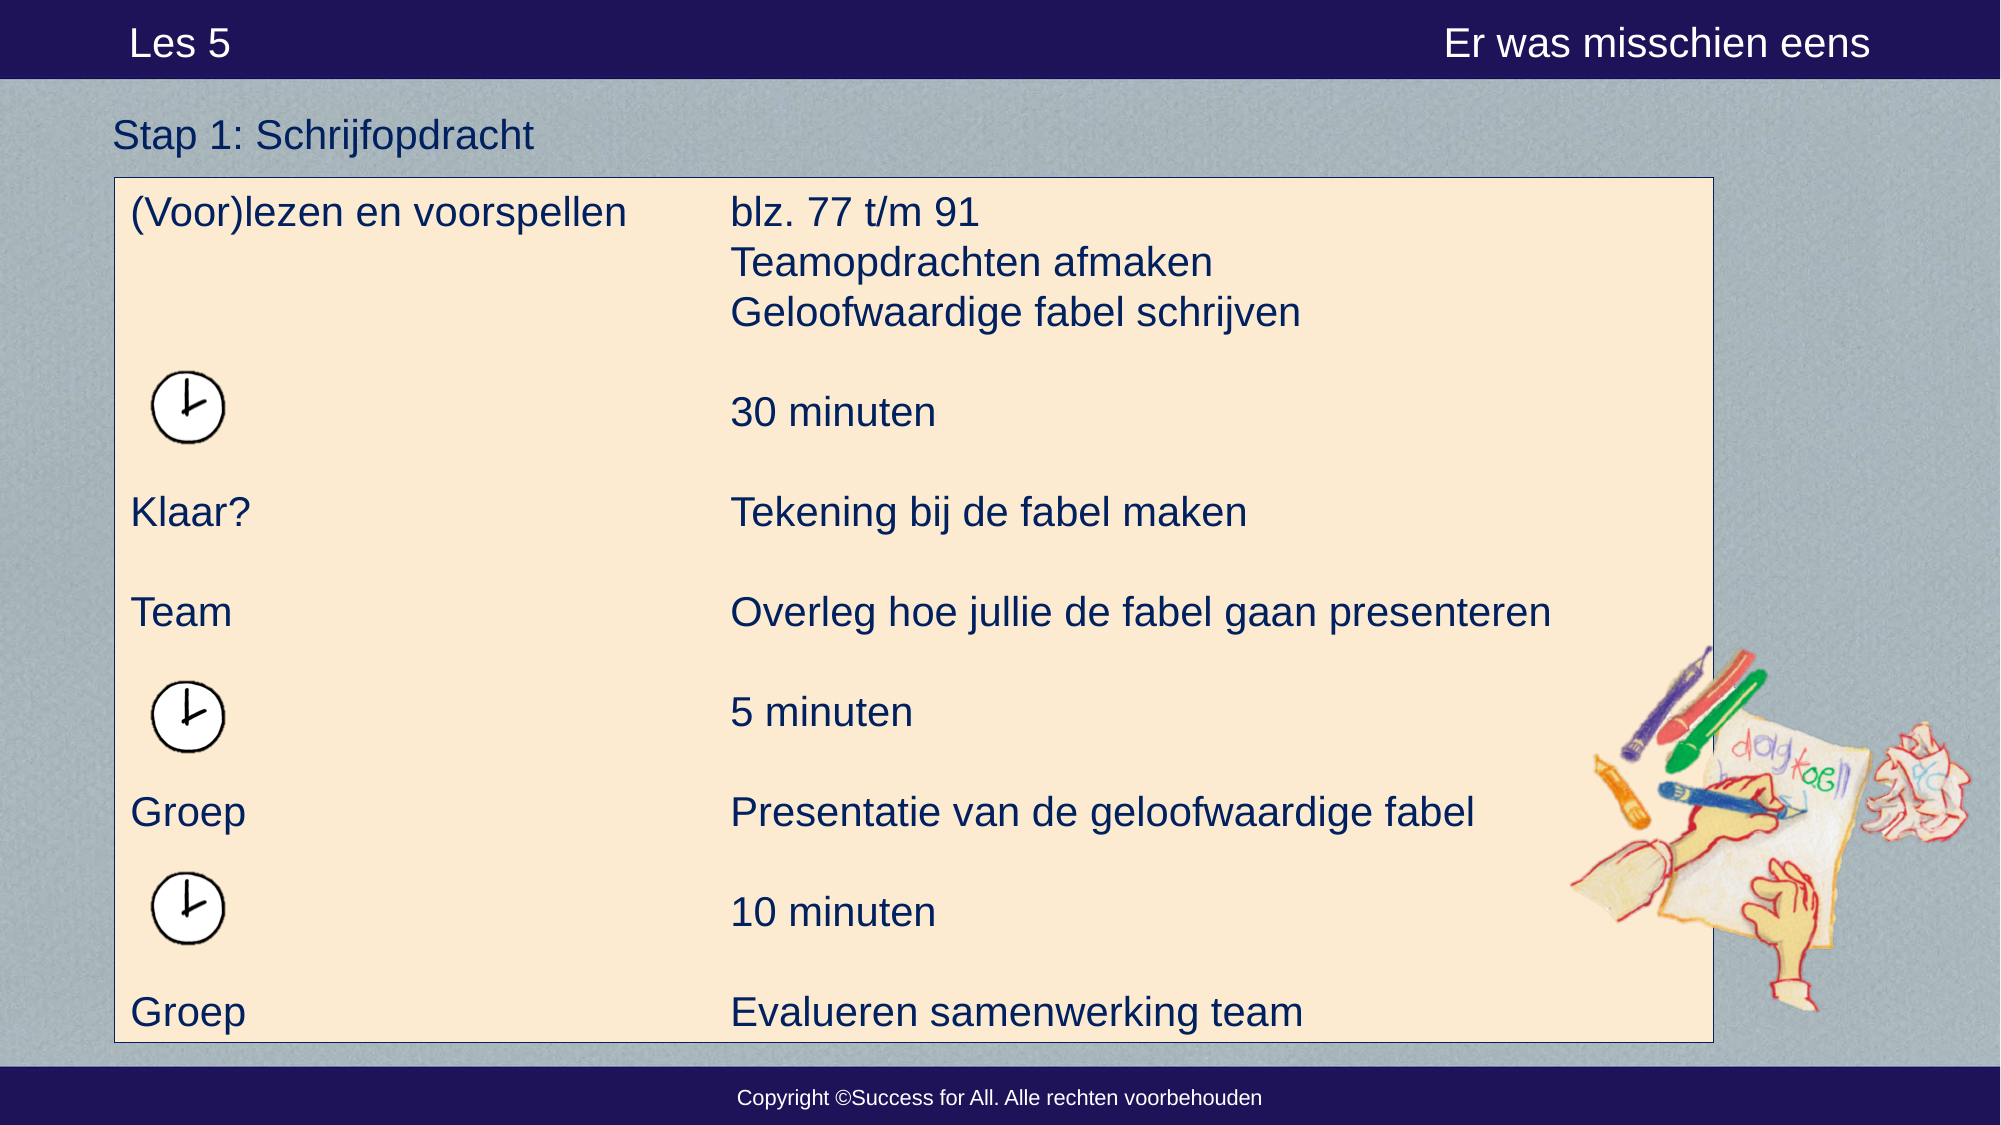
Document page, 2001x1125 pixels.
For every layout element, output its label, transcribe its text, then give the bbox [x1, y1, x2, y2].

text_box Les 5 [114, 8, 354, 73]
picture [0, 0, 2001, 1125]
text_box Er was misschien eens [999, 8, 1886, 73]
text_box Copyright ©Success for All. Alle rechten voorbehouden [0, 1076, 2000, 1125]
text_box Stap 1: Schrijfopdracht [97, 100, 890, 166]
text_box (Voor)lezen en voorspellen blz. 77 t/m 91 Teamopdrachten afmaken Geloofwaardige fabel schrijven 30 minuten Klaar? Tekening bij de fabel maken Team Overleg hoe jullie de fabel gaan presenteren 5 minuten Groep Presentatie van de geloofwaardige fabel 10 minuten Groep Evalueren samenwerking team [114, 177, 1714, 1043]
